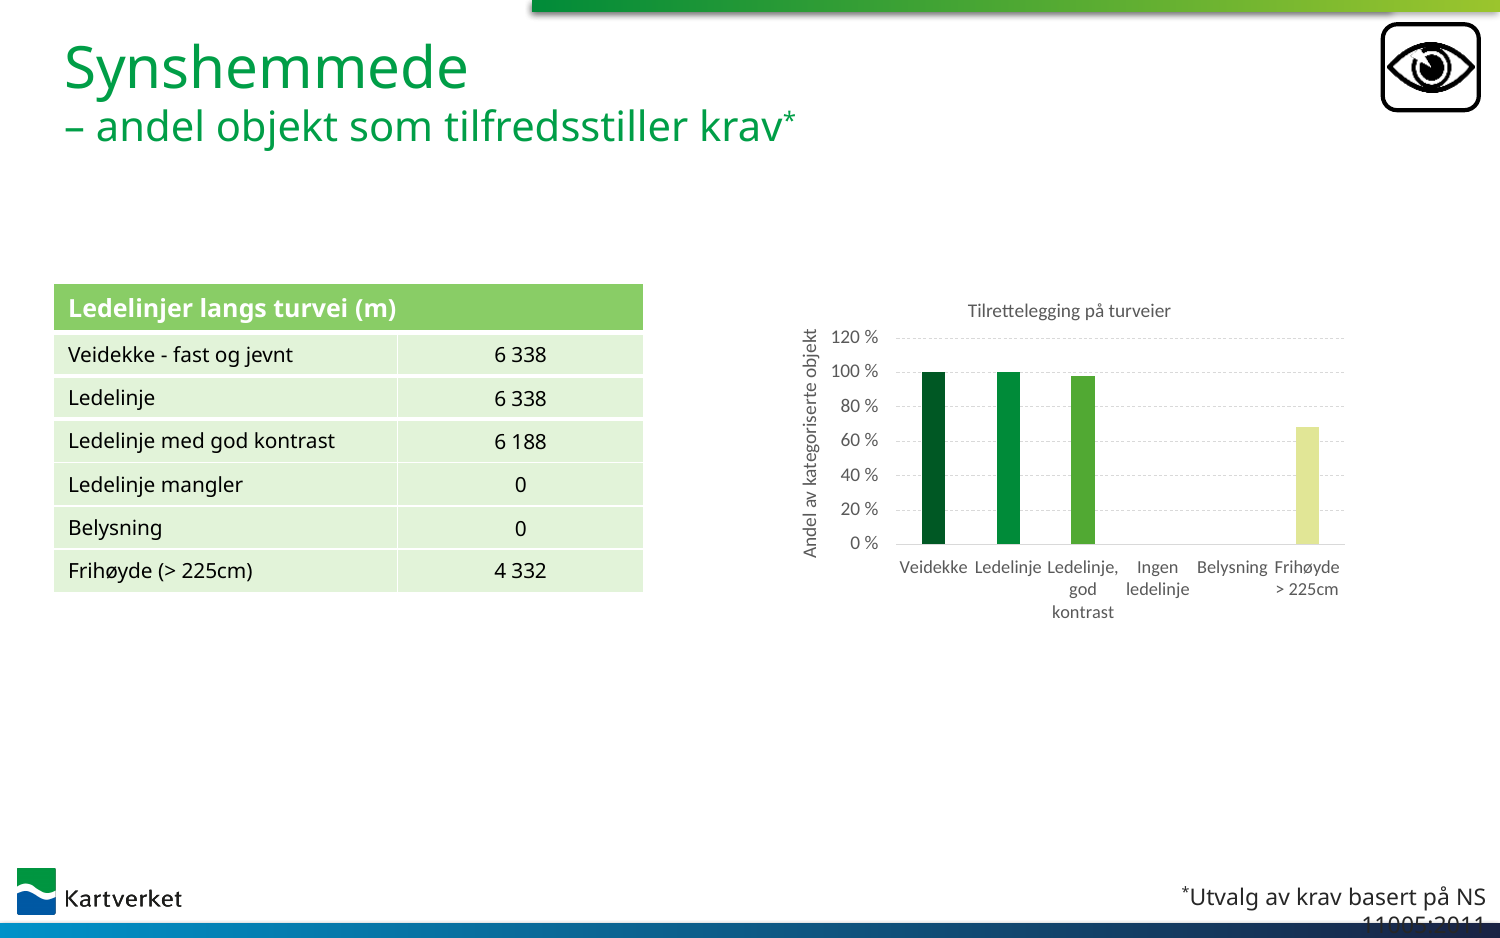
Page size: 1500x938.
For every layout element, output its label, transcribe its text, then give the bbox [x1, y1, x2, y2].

table_cell 4 332 [398, 550, 643, 592]
table_cell 0 [398, 507, 643, 548]
table_header Ledelinjer langs turvei (m) [54, 284, 643, 330]
text_box Synshemmede – andel objekt som tilfredsstiller krav* [49, 24, 1431, 158]
table_cell Belysning [54, 507, 397, 548]
table_cell Ledelinje med god kontrast [54, 421, 397, 462]
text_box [1382, 24, 1480, 111]
table_cell 0 [398, 463, 643, 505]
table_cell 6 188 [398, 421, 643, 462]
table_cell Frihøyde (> 225cm) [54, 550, 397, 592]
table_cell Veidekke - fast og jevnt [54, 335, 397, 374]
table_cell Ledelinje [54, 378, 397, 417]
picture [791, 291, 1348, 630]
table_cell 6 338 [398, 378, 643, 417]
table_cell Ledelinje mangler [54, 463, 397, 505]
table_cell 6 338 [398, 335, 643, 374]
text_box *Utvalg av krav basert på NS 11005:2011 [1068, 873, 1500, 938]
